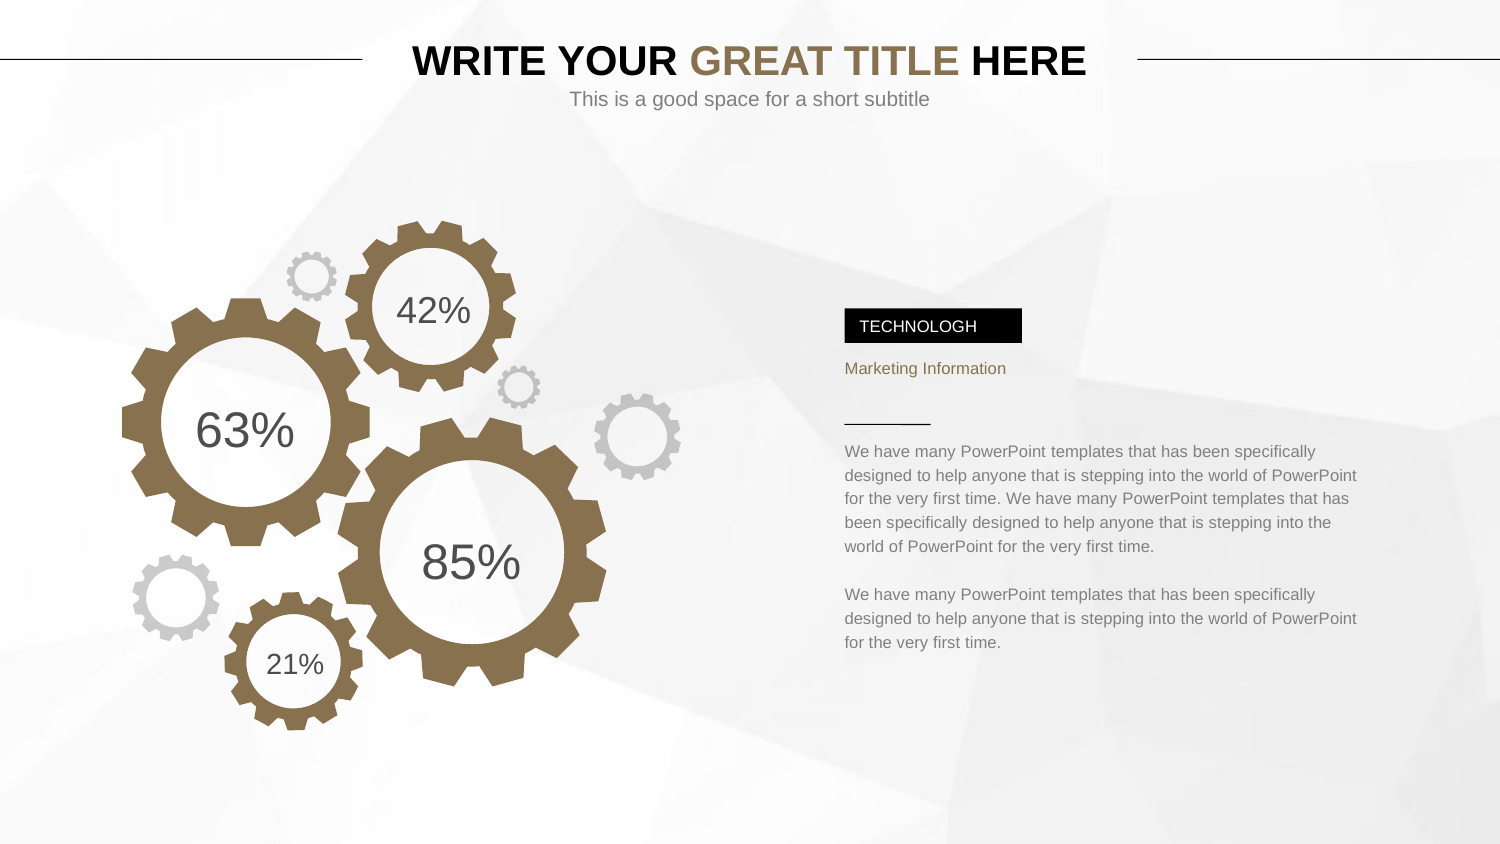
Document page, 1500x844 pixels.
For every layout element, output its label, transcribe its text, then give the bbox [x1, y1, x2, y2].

text_box 63% [190, 385, 300, 458]
text_box 85% [416, 517, 526, 590]
text_box [594, 393, 681, 481]
text_box [122, 298, 370, 547]
text_box [337, 417, 607, 687]
text_box [345, 220, 516, 393]
text_box 21% [240, 638, 350, 681]
text_box This is a good space for a short subtitle [554, 78, 945, 119]
text_box Marketing Information [844, 353, 1022, 378]
text_box TECHNOLOGH [844, 308, 1022, 343]
picture [0, 0, 1500, 844]
text_box [132, 554, 220, 642]
text_box 42% [379, 276, 489, 331]
text_box We have many PowerPoint templates that has been specifically designed to help anyone that is stepping into the world of PowerPoint for the very first time. We have many PowerPoint templates that has been specifically designed to help anyone that is stepping into the world of PowerPoint for the very first time. We have many PowerPoint templates that has been specifically designed to help anyone that is stepping into the world of PowerPoint for the very first time. [844, 436, 1371, 652]
text_box [497, 365, 541, 409]
text_box WRITE YOUR GREAT TITLE HERE [397, 26, 1103, 92]
text_box [224, 592, 363, 731]
text_box [286, 251, 337, 302]
